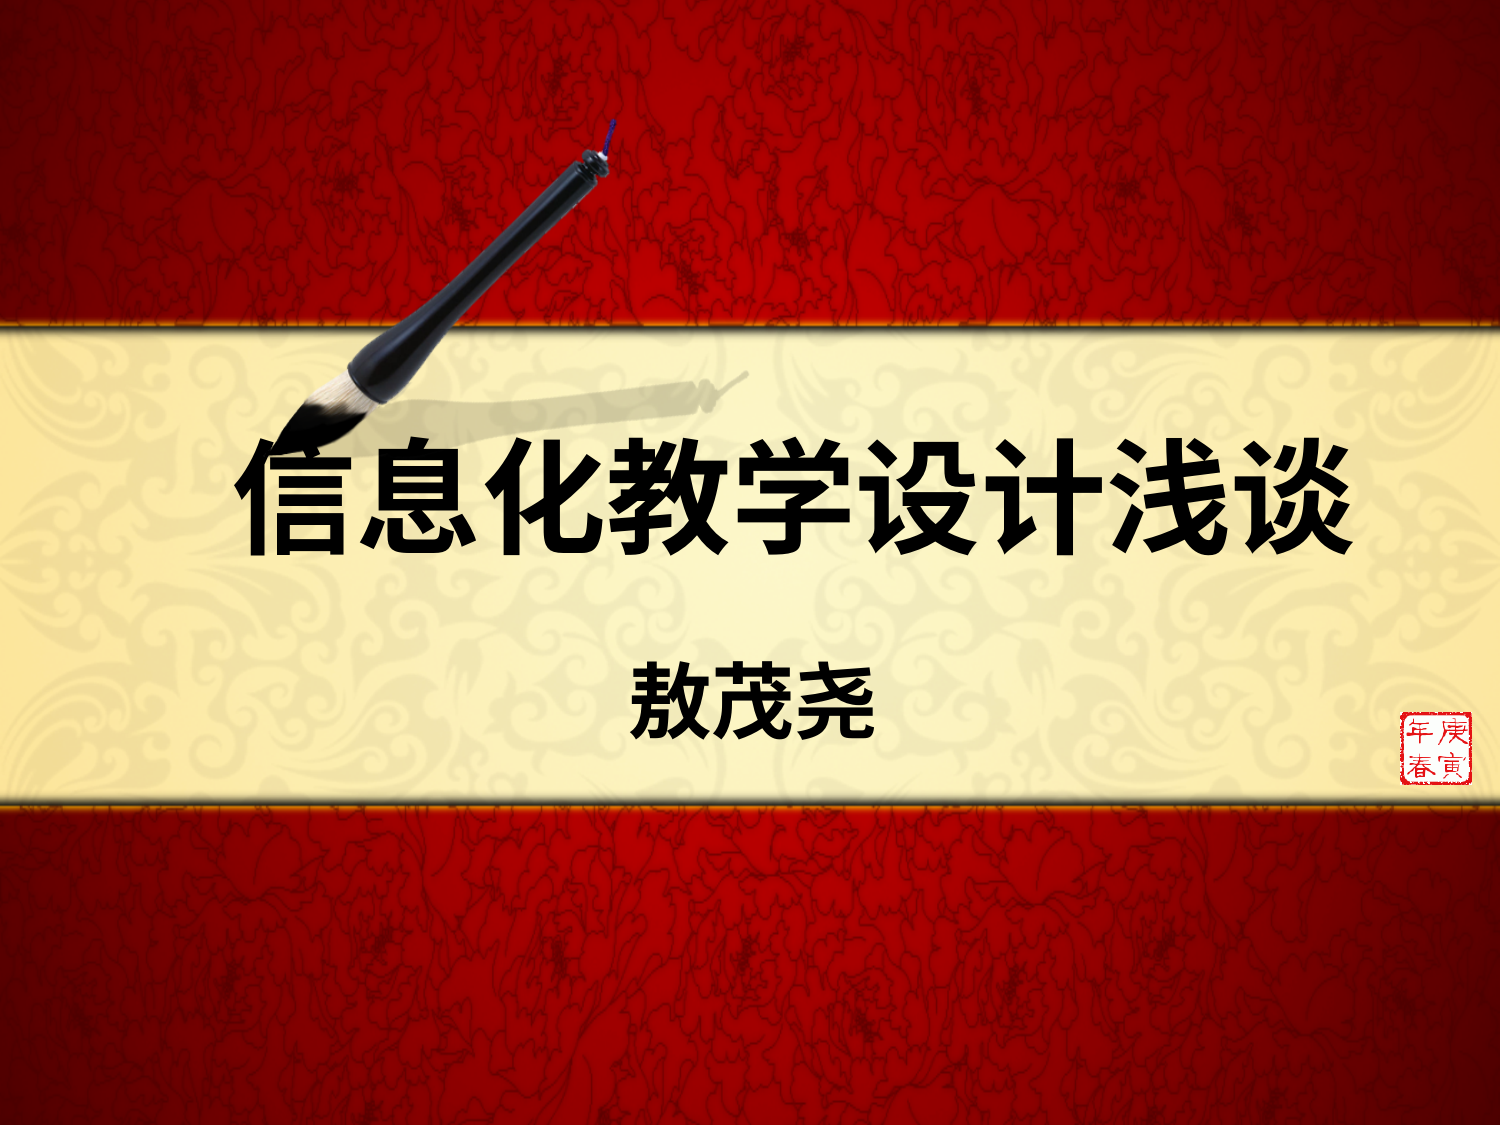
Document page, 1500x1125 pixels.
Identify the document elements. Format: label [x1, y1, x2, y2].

picture [0, 712, 1500, 1125]
picture [0, 0, 1500, 486]
text_box [0, 398, 1500, 739]
